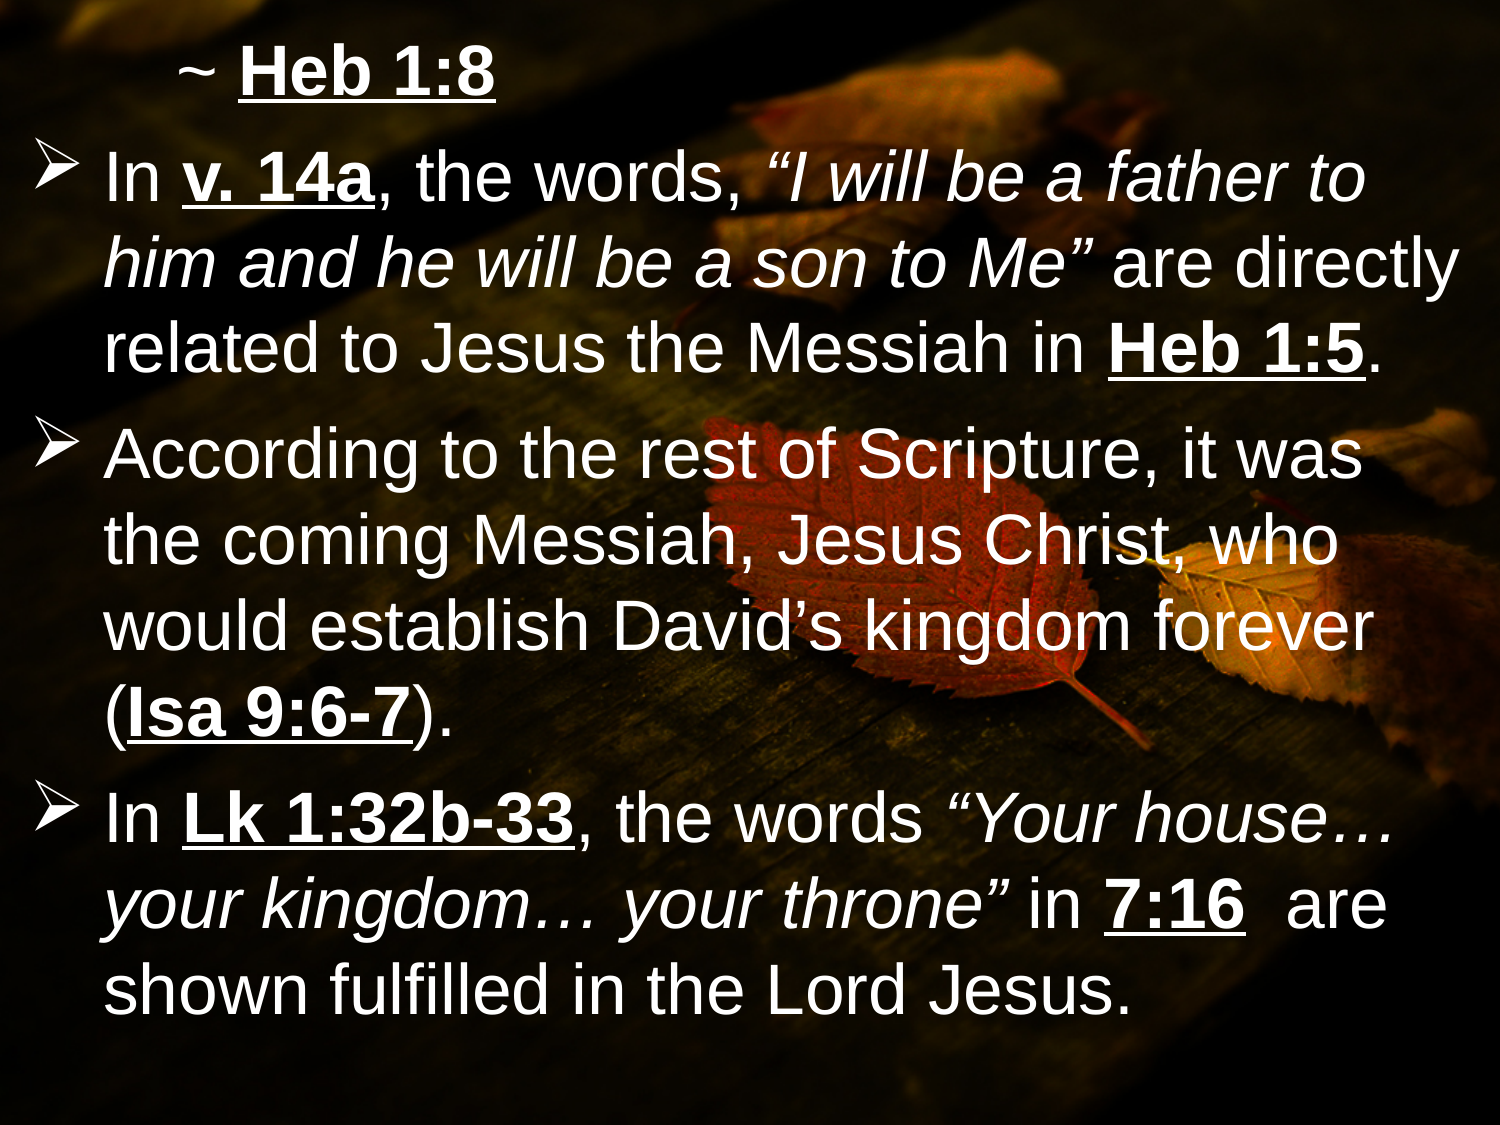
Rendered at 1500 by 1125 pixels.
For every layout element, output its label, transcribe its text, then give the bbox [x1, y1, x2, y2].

subtitle ~ Heb 1:8 In v. 14a, the words, “I will be a father to him and he will be a son to Me” are directly related to Jesus the Messiah in Heb 1:5. According to the rest of Scripture, it was the coming Messiah, Jesus Christ, who would establish David’s kingdom forever (Isa 9:6-7). In Lk 1:32b-33, the words “Your house… your kingdom… your throne” in 7:16 are shown fulfilled in the Lord Jesus. [14, 16, 1484, 1112]
picture [0, 0, 1500, 1125]
